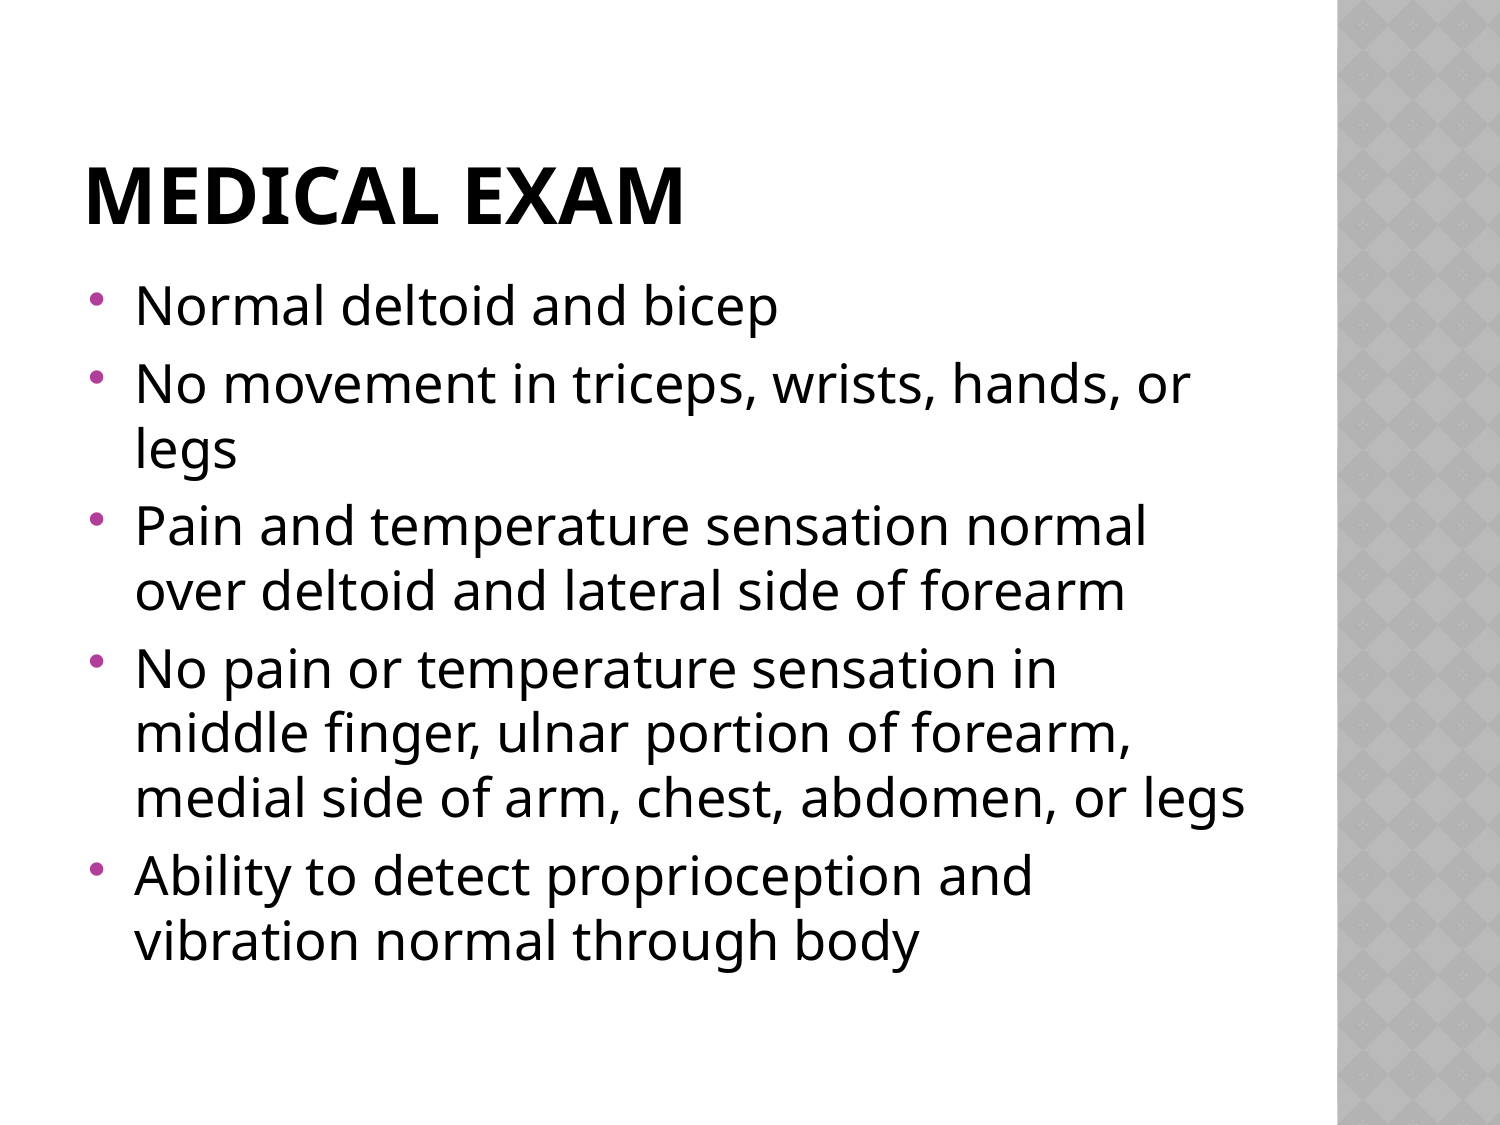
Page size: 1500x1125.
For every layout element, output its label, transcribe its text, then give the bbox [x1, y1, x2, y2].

title Medical Exam [75, 52, 1263, 240]
list Normal deltoid and bicep No movement in triceps, wrists, hands, or legs Pain and temperature sensation normal over deltoid and lateral side of forearm No pain or temperature sensation in middle finger, ulnar portion of forearm, medial side of arm, chest, abdomen, or legs Ability to detect proprioception and vibration normal through body [74, 263, 1263, 1060]
